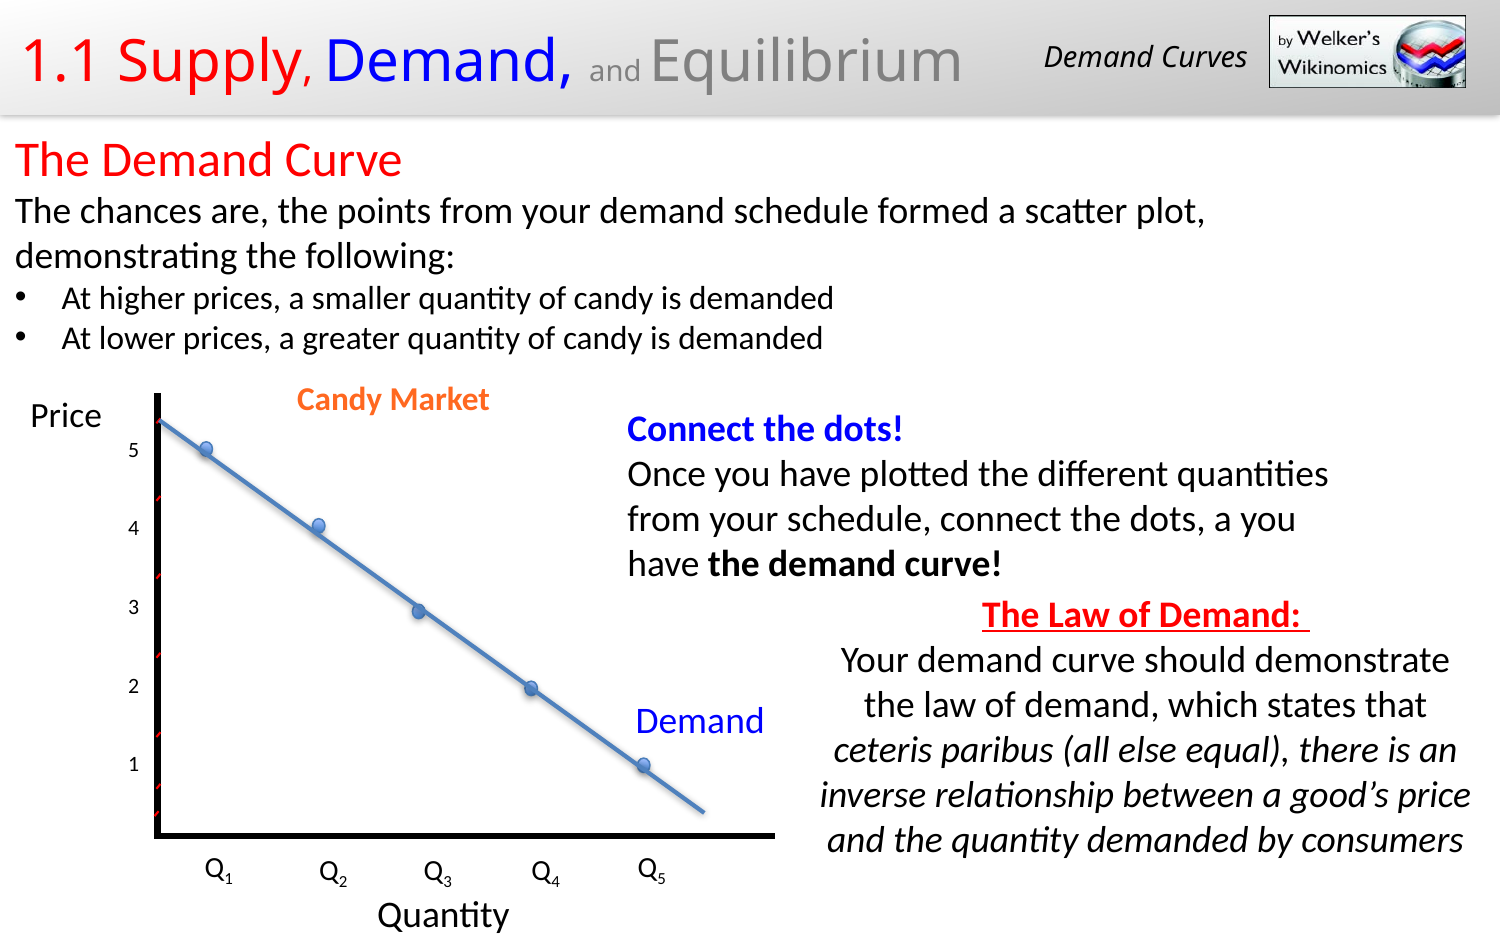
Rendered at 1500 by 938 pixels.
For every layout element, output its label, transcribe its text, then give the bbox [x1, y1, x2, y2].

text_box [15, 369, 788, 938]
text_box The Demand Curve The chances are, the points from your demand schedule formed a scatter plot, demonstrating the following: At higher prices, a smaller quantity of candy is demanded At lower prices, a greater quantity of candy is demanded [0, 123, 1397, 409]
text_box Connect the dots! Once you have plotted the different quantities from your schedule, connect the dots, a you have the demand curve! [793, 396, 1363, 592]
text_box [0, 0, 1500, 115]
text_box The Law of Demand: Your demand curve should demonstrate the law of demand, which states that ceteris paribus (all else equal), there is an inverse relationship between a good’s price and the quantity demanded by consumers [802, 582, 1490, 867]
